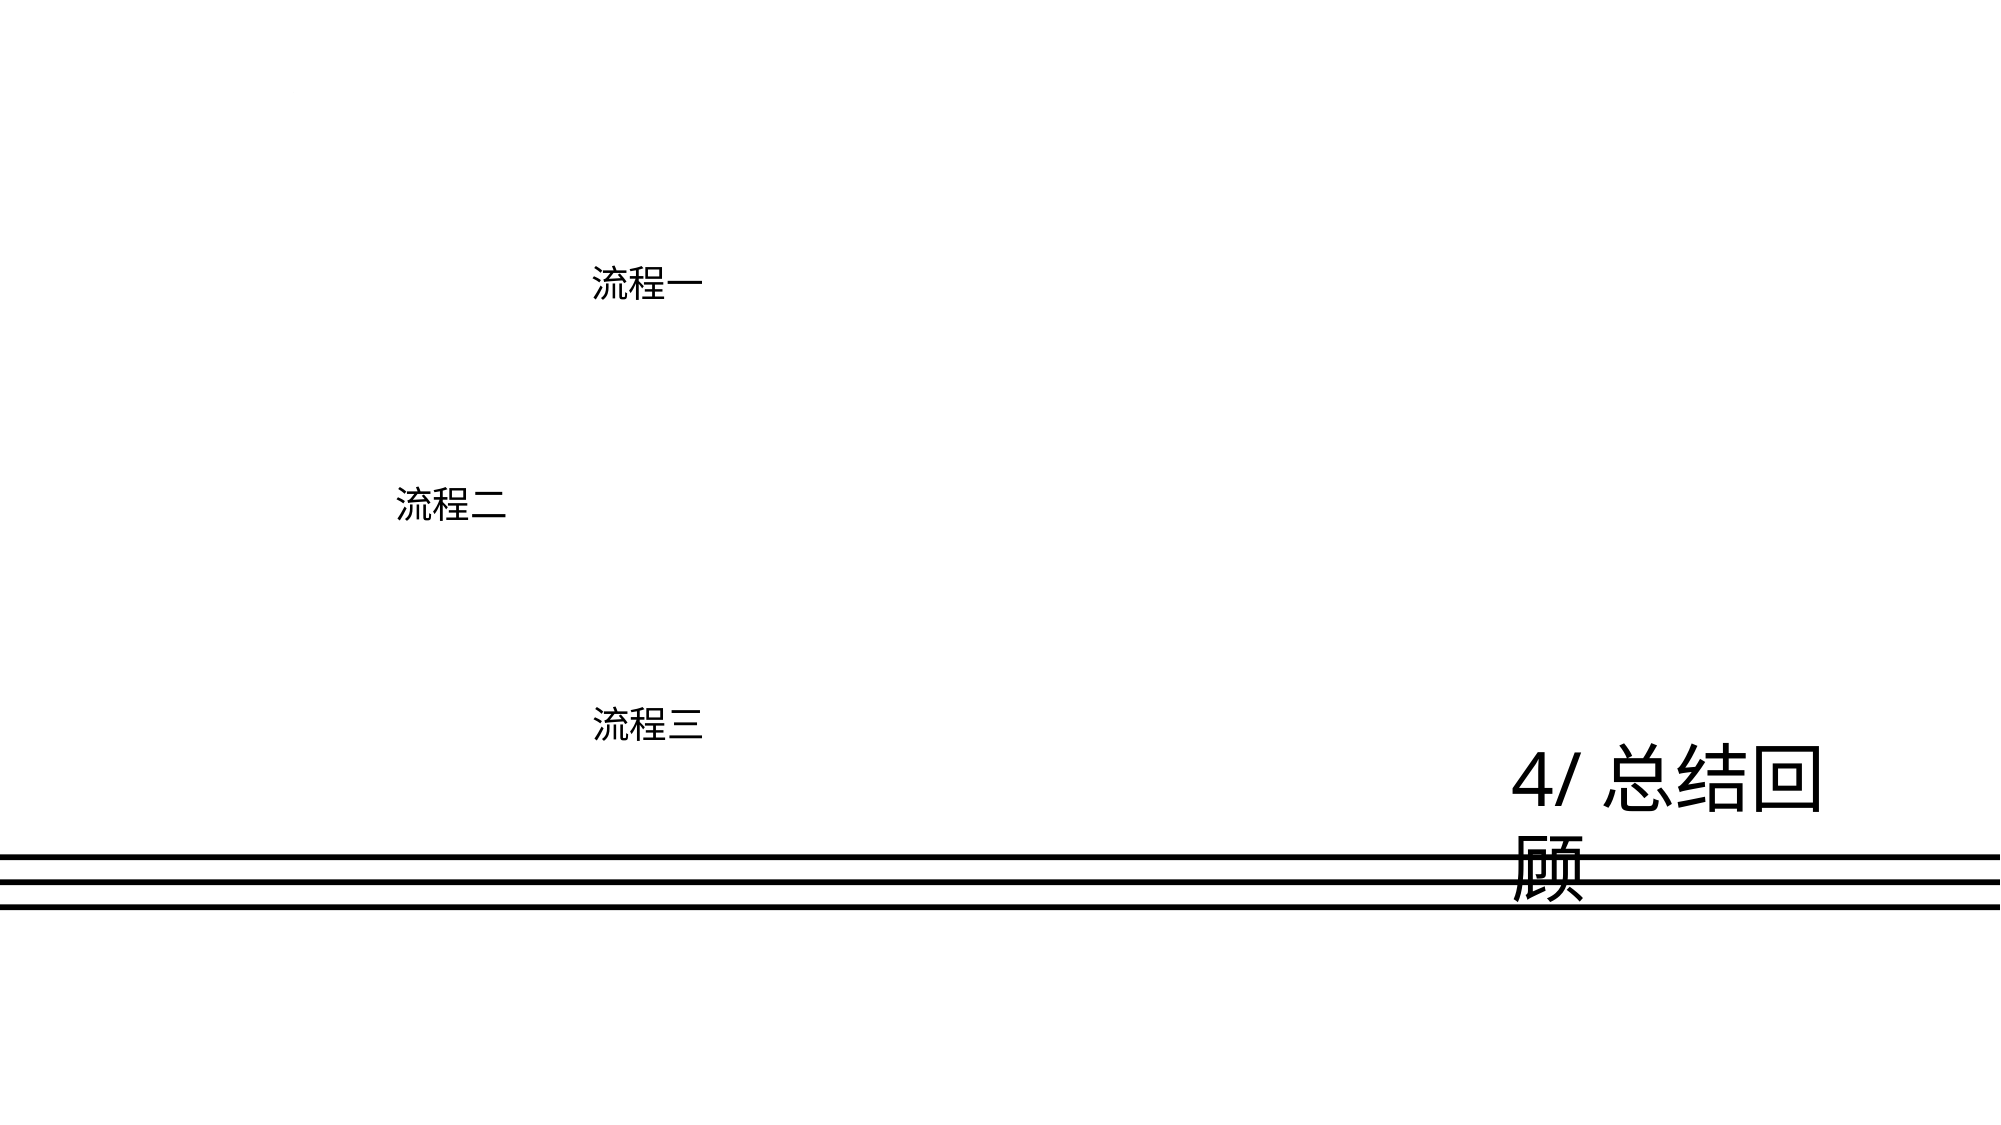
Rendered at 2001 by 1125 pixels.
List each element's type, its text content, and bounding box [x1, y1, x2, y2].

text_box [1913, 878, 2000, 886]
text_box [0, 853, 1496, 861]
text_box [0, 903, 1496, 911]
text_box [1913, 853, 2000, 861]
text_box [96, 38, 1430, 831]
text_box [1913, 903, 2000, 911]
text_box 4/总结回顾 [1496, 724, 1913, 920]
text_box [0, 878, 1496, 886]
